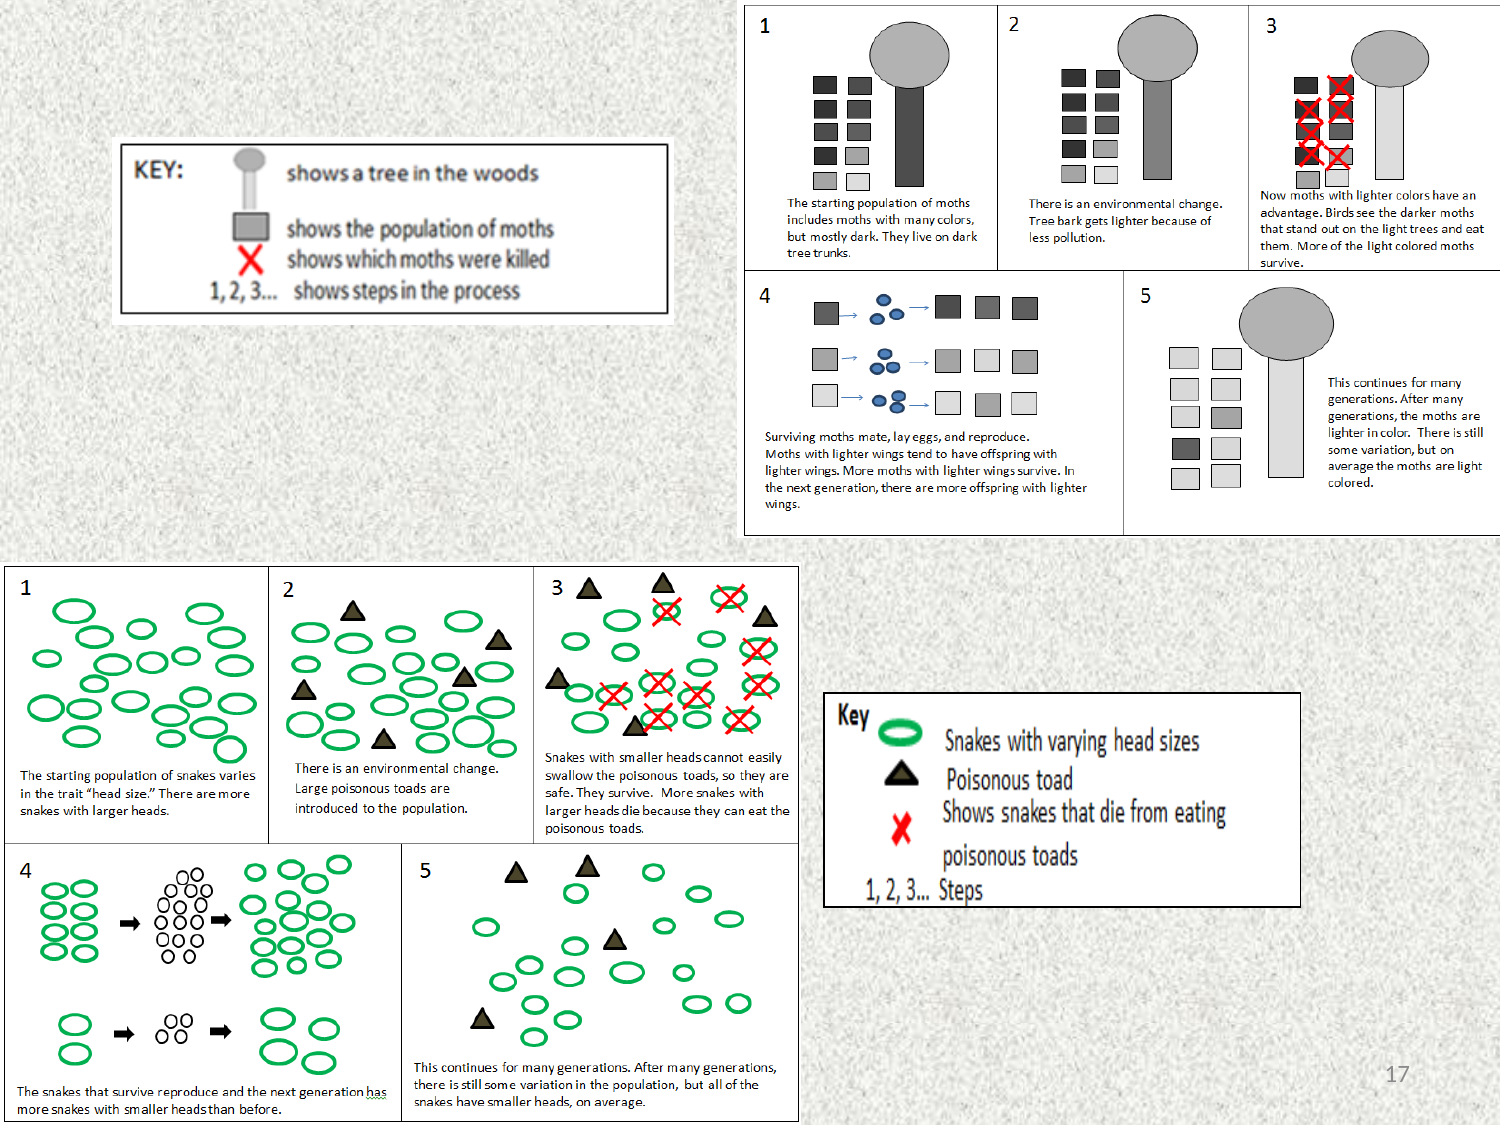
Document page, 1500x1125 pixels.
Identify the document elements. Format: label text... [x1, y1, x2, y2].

picture [0, 0, 1500, 1125]
slide_number 17 [1074, 1042, 1425, 1103]
